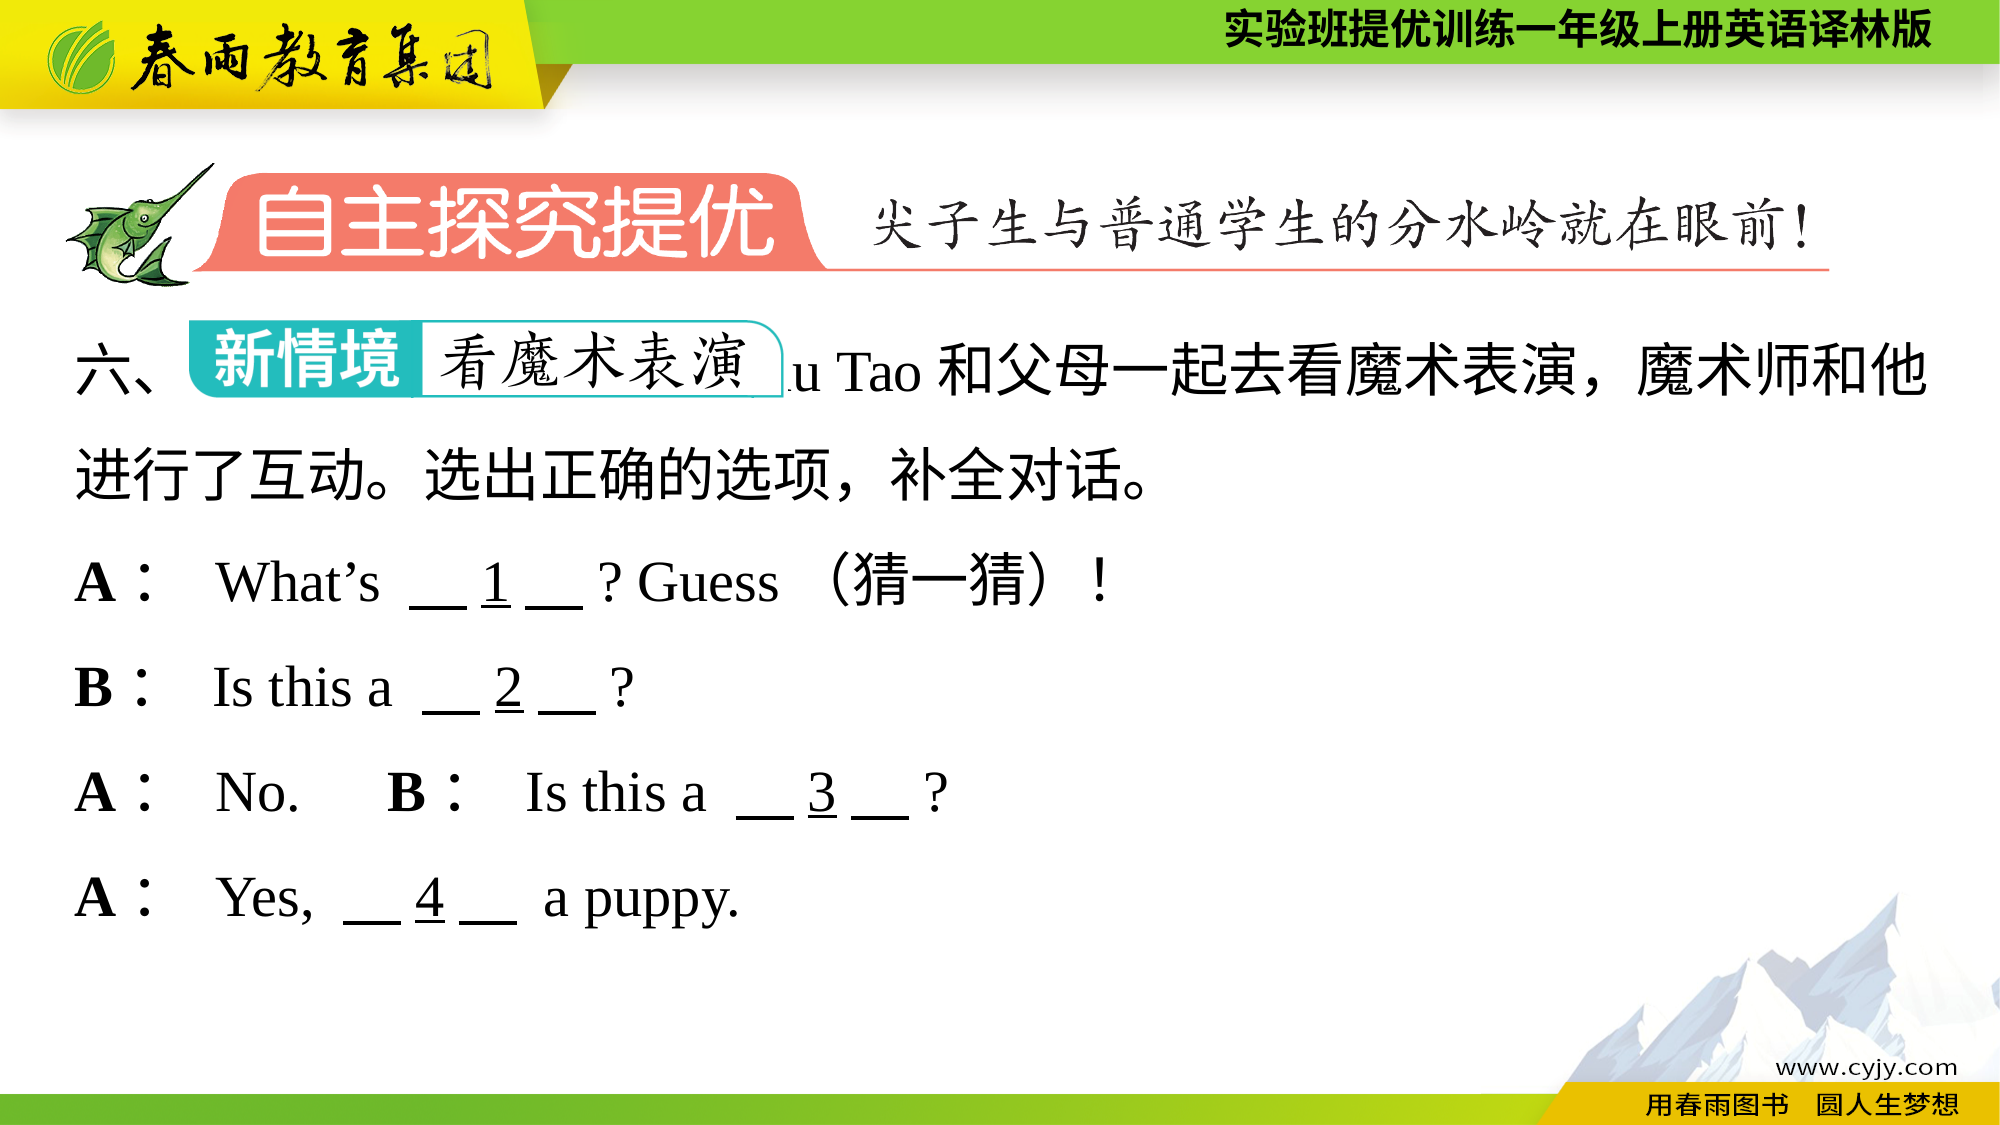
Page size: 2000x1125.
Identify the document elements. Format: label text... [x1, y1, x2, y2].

list 六、 Liu Tao和父母一起去看魔术表演，魔术师和他进行了互动。选出正确的选项，补全对话。 A： What’s 1 ? Guess（猜一猜）！ B： Is this a 2 ? A： No. B： Is this a 3 ? A： Yes, 4 a puppy. [59, 290, 1944, 929]
picture [0, 0, 2000, 1125]
